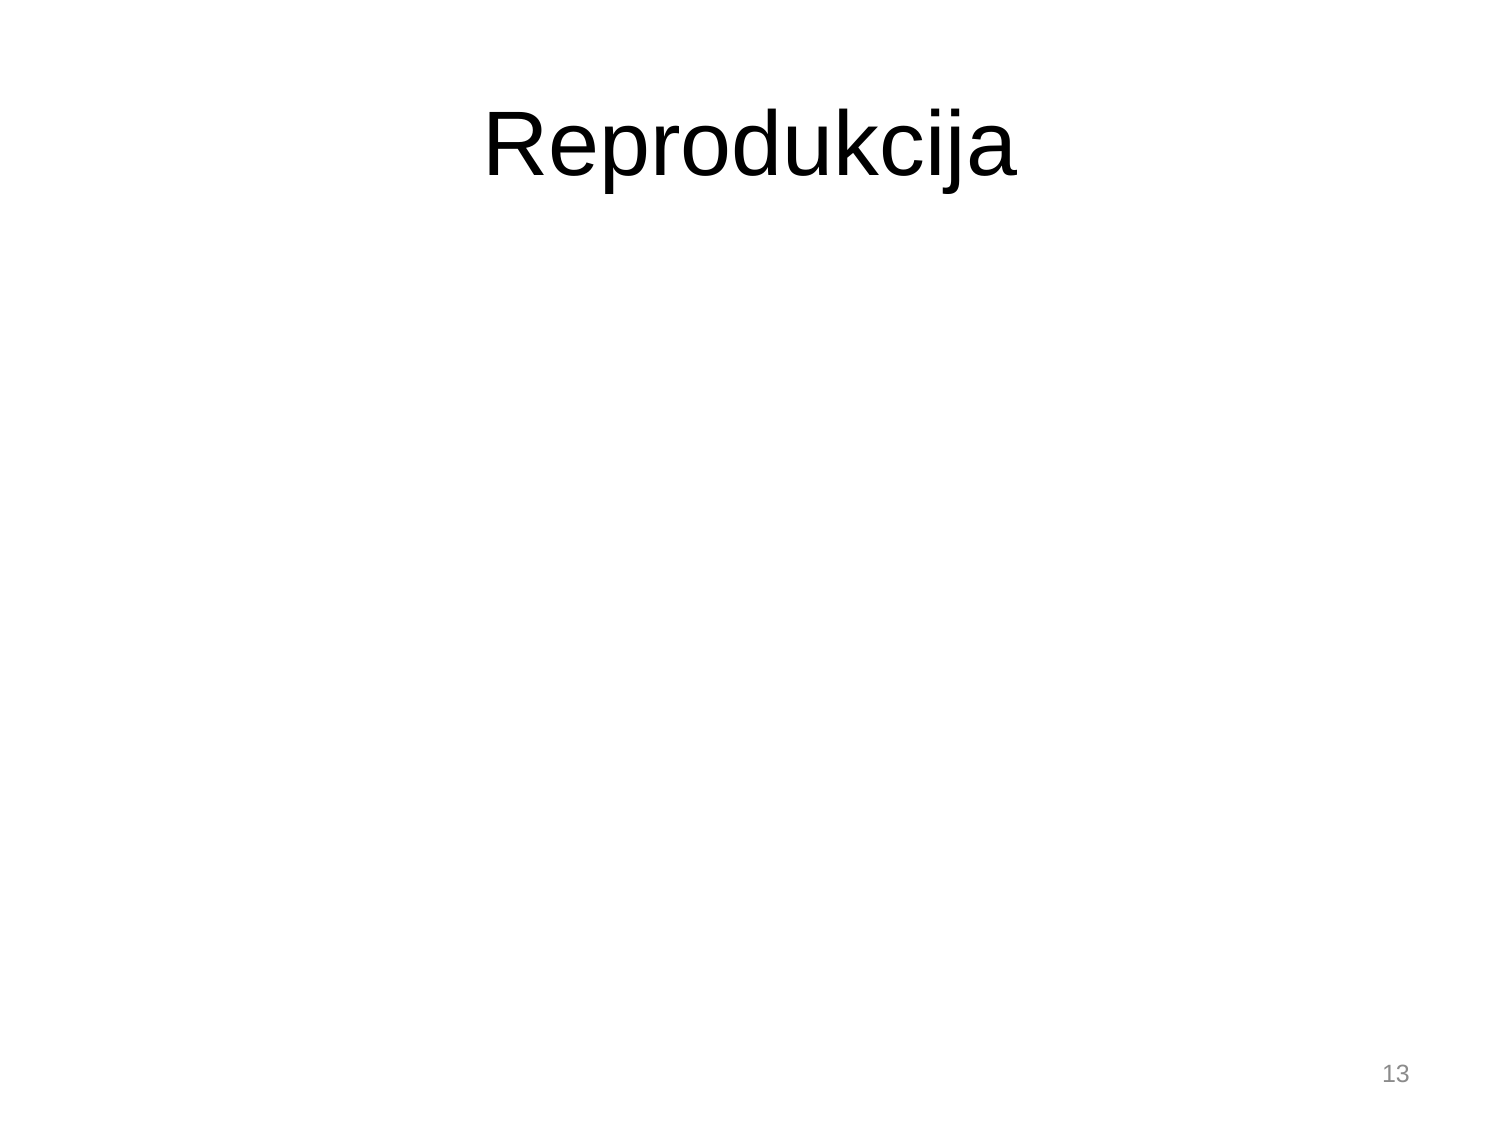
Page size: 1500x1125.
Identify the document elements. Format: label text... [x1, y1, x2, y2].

title Reprodukcija [74, 44, 1426, 233]
slide_number 13 [1074, 1042, 1425, 1103]
